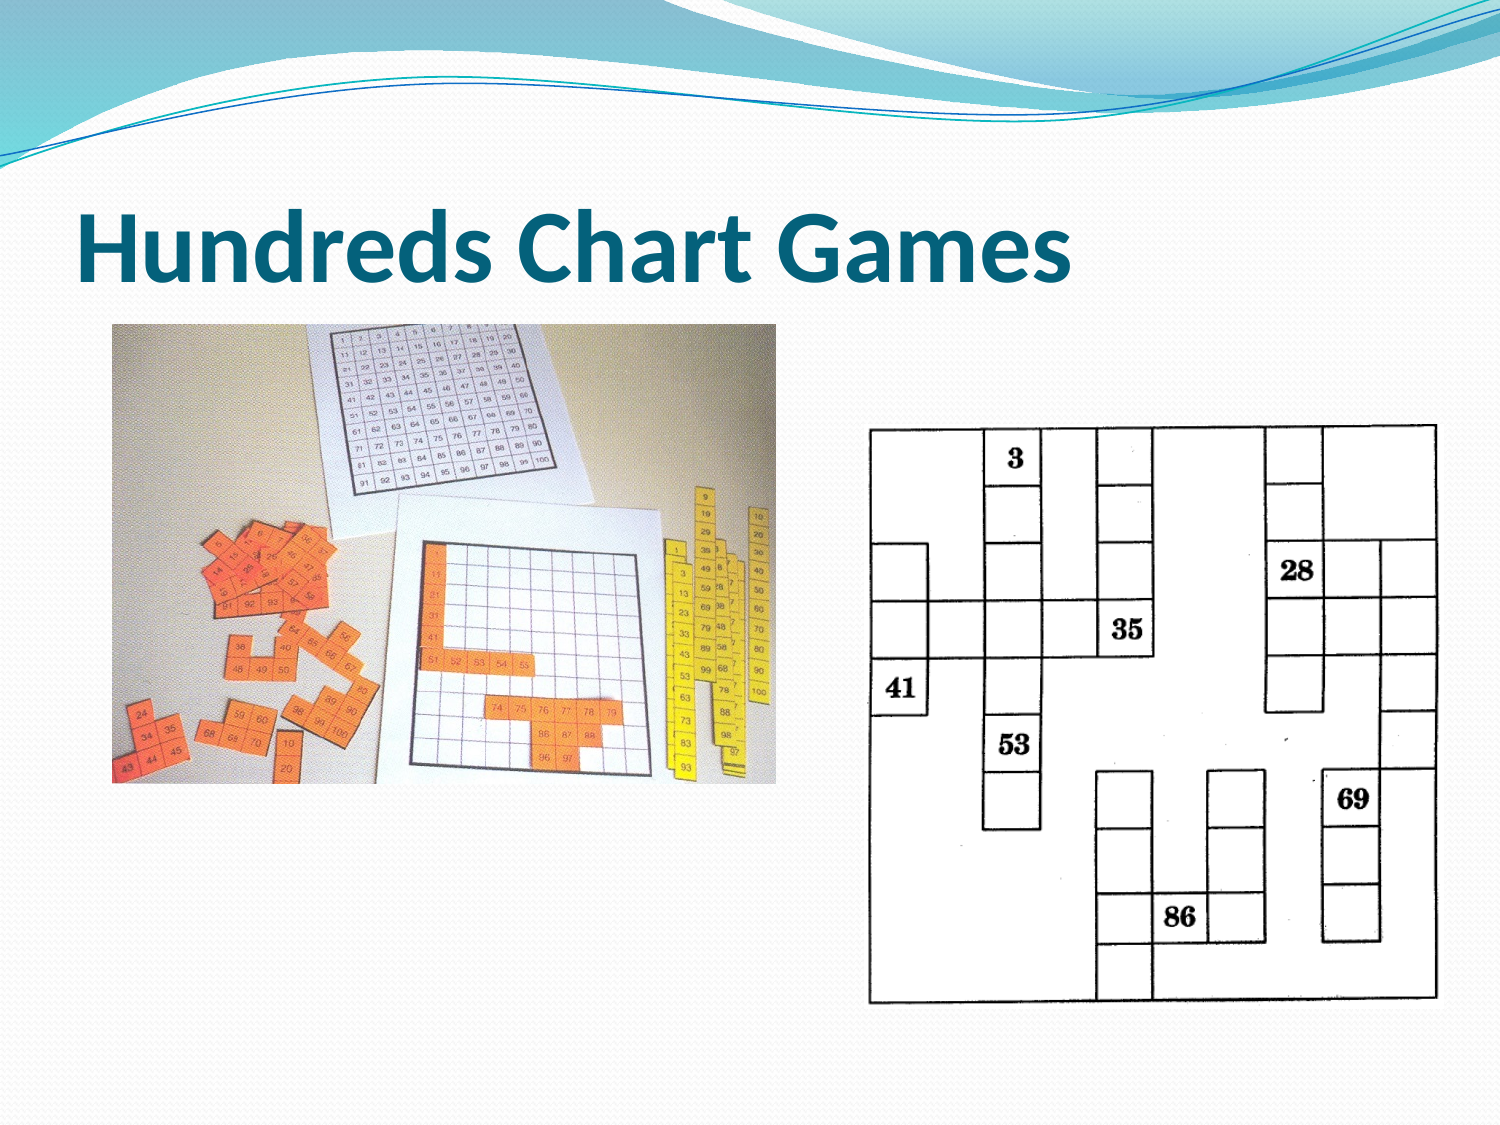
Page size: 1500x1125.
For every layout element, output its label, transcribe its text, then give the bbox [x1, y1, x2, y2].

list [112, 324, 777, 784]
title Hundreds Chart Games [75, 115, 1425, 303]
picture [864, 424, 1444, 1009]
